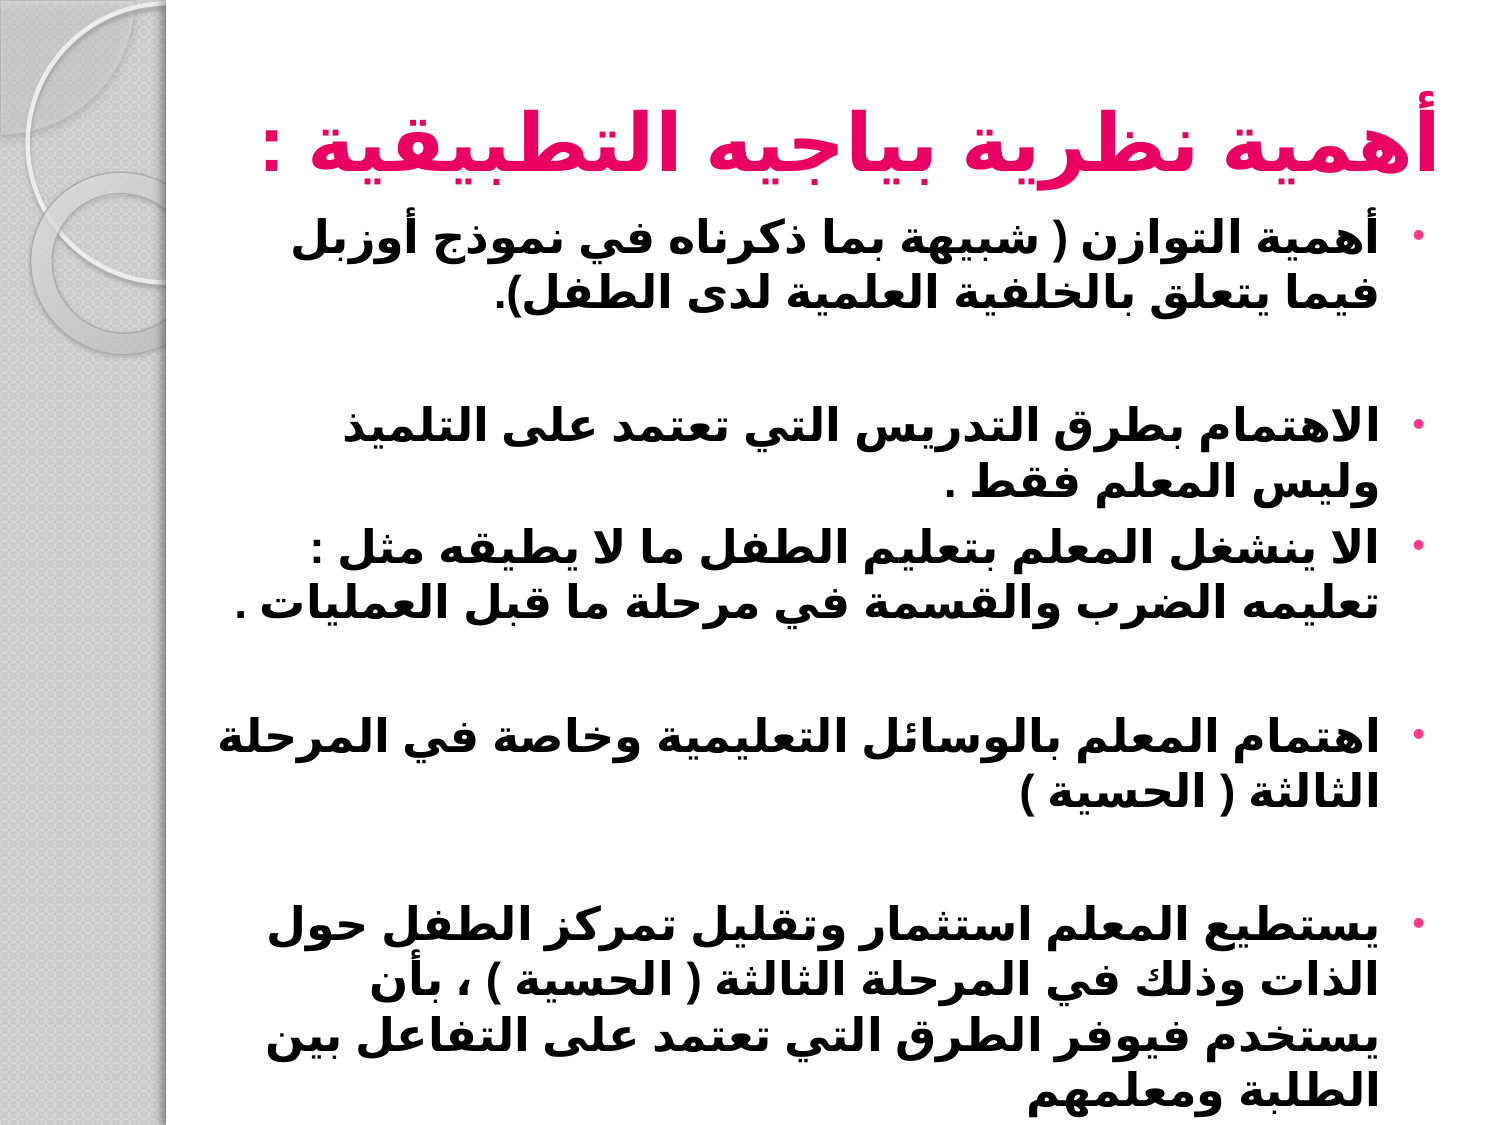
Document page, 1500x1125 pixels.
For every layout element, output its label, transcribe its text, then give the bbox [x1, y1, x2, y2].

title أهمية نظرية بياجيه التطبيقية : [235, 45, 1466, 233]
list أهمية التوازن ( شبيهة بما ذكرناه في نموذج أوزبل فيما يتعلق بالخلفية العلمية لدى الطفل). الاهتمام بطرق التدريس التي تعتمد على التلميذ وليس المعلم فقط . الا ينشغل المعلم بتعليم الطفل ما لا يطيقه مثل : تعليمه الضرب والقسمة في مرحلة ما قبل العمليات . اهتمام المعلم بالوسائل التعليمية وخاصة في المرحلة الثالثة ( الحسية ) يستطيع المعلم استثمار وتقليل تمركز الطفل حول الذات وذلك في المرحلة الثالثة ( الحسية ) ، بأن يستخدم فيوفر الطرق التي تعتمد على التفاعل بين الطلبة ومعلمهم [187, 200, 1451, 1125]
